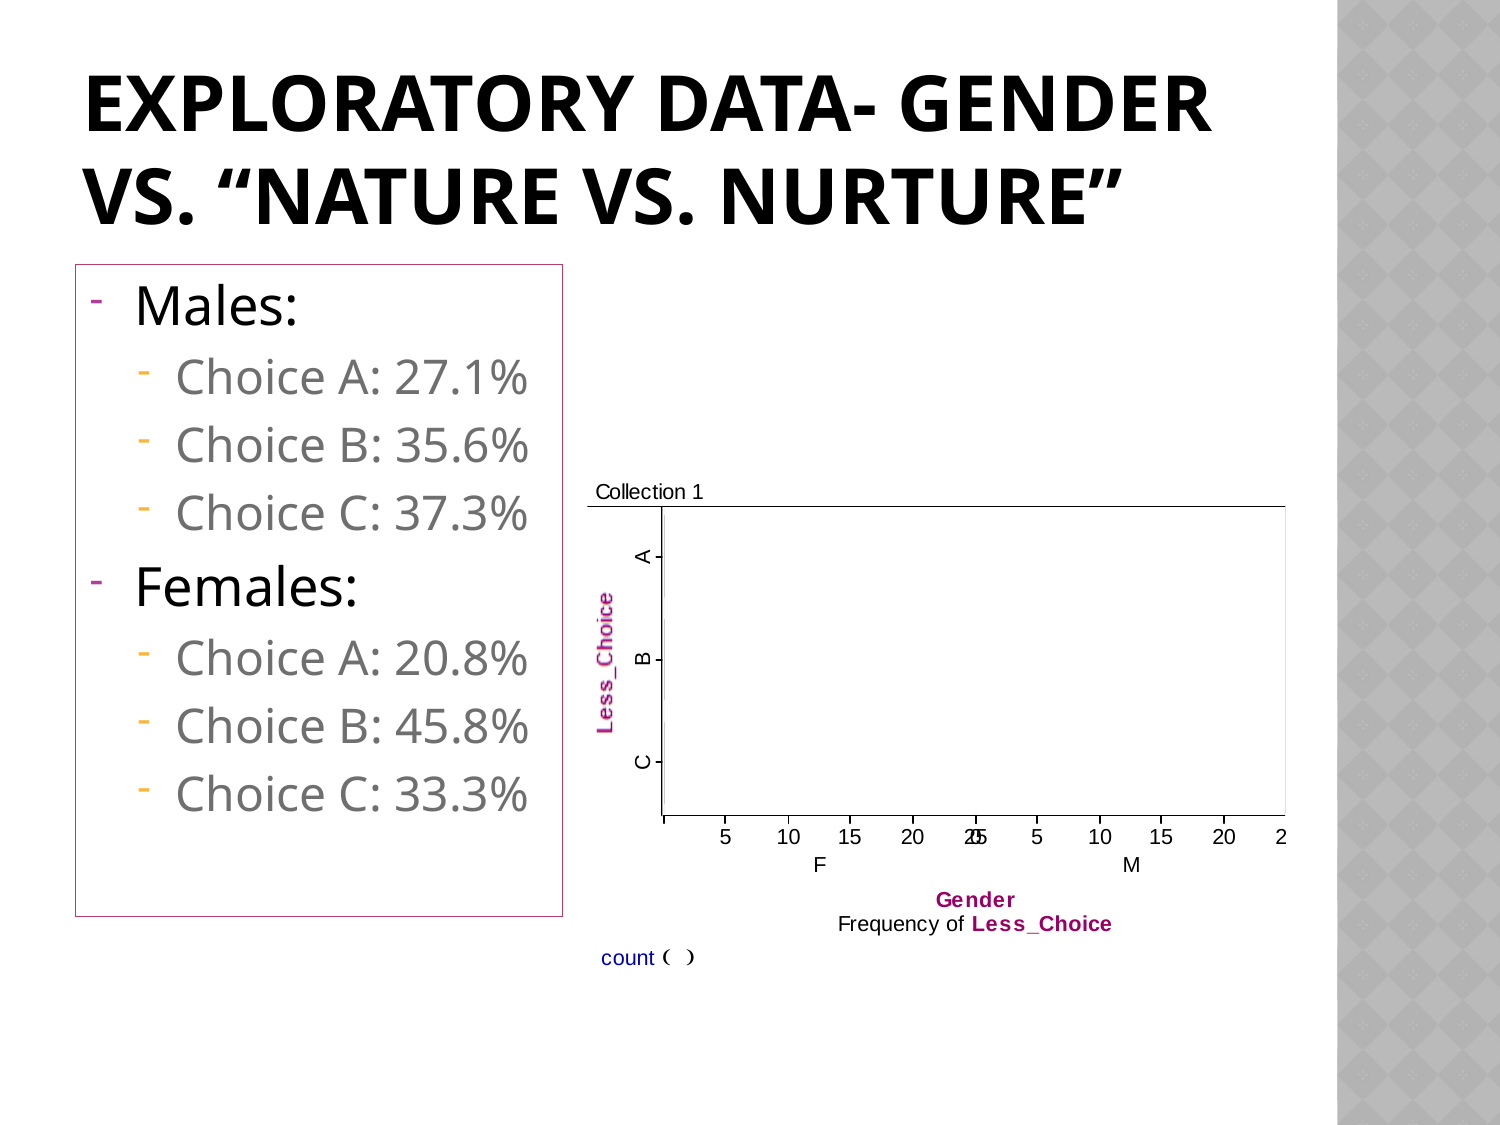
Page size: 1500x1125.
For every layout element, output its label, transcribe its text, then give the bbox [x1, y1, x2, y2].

title Exploratory Data- Gender vs. “nature vs. Nurture” [75, 52, 1263, 240]
picture [587, 462, 1288, 976]
list Males: Choice A: 27.1% Choice B: 35.6% Choice C: 37.3% Females: Choice A: 20.8% Choice B: 45.8% Choice C: 33.3% [75, 264, 563, 917]
